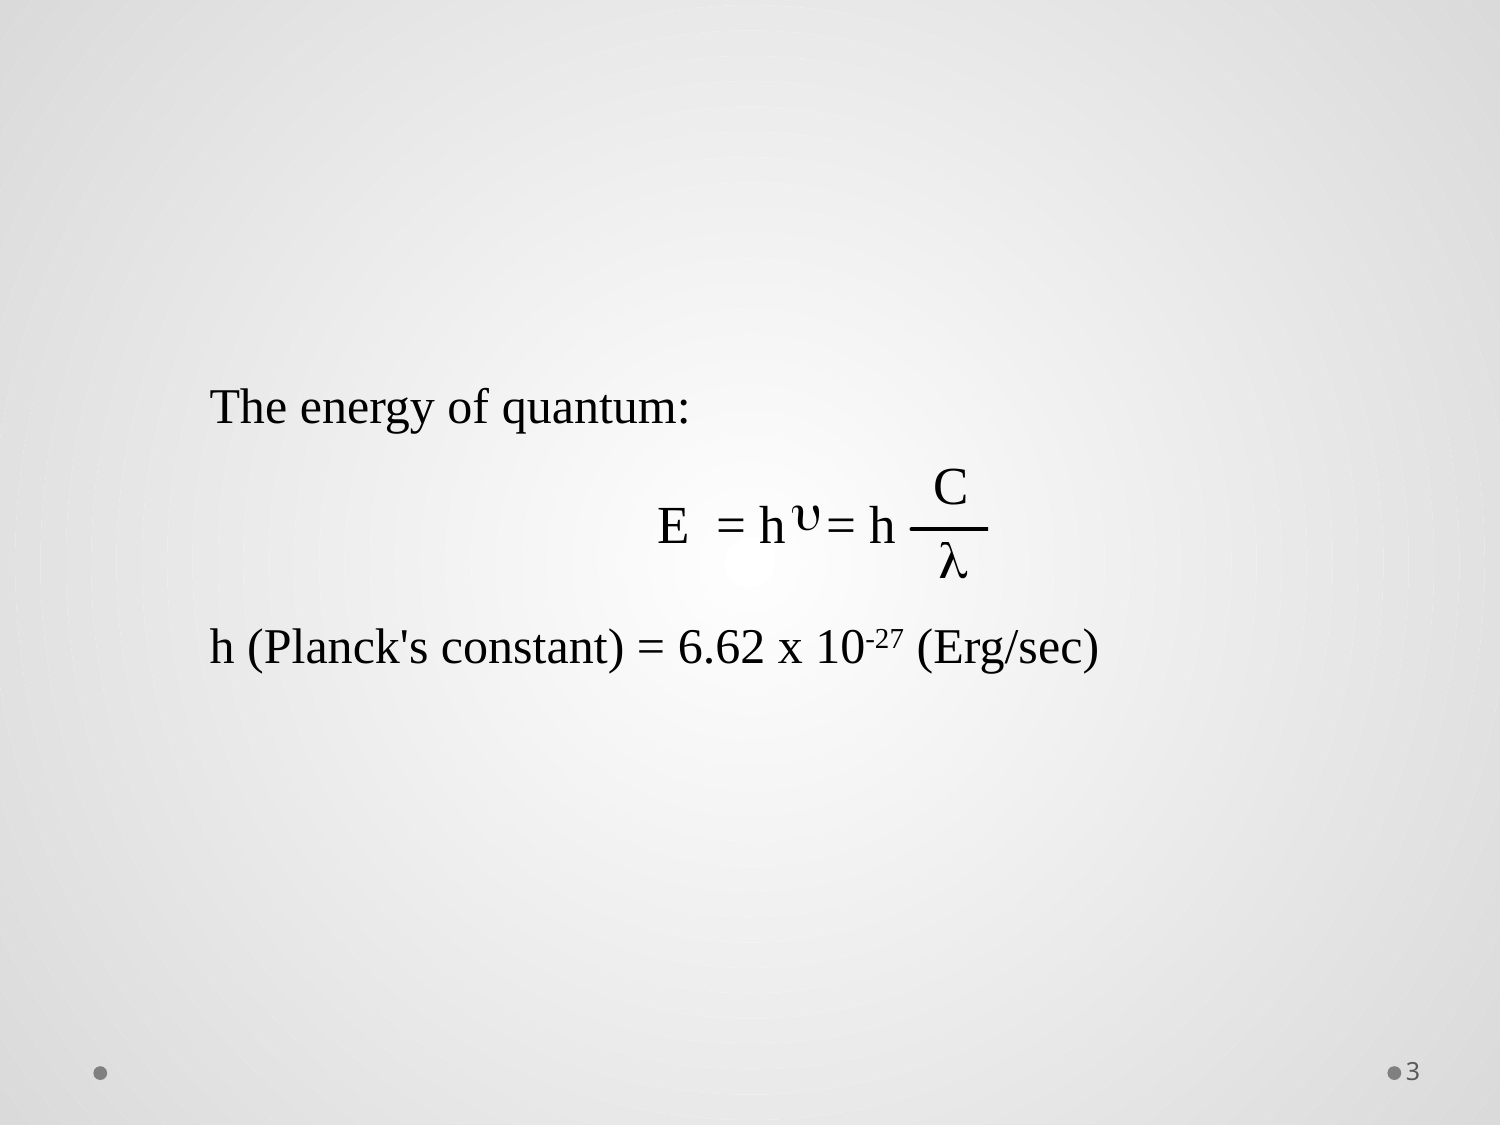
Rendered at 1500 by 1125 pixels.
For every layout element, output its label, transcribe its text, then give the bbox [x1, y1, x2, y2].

picture [643, 433, 989, 617]
slide_number 3 [1401, 1042, 1494, 1103]
text_box The energy of quantum: h (Planck's constant) = 6.62 x 10-27 (Erg/sec) [194, 365, 1223, 681]
